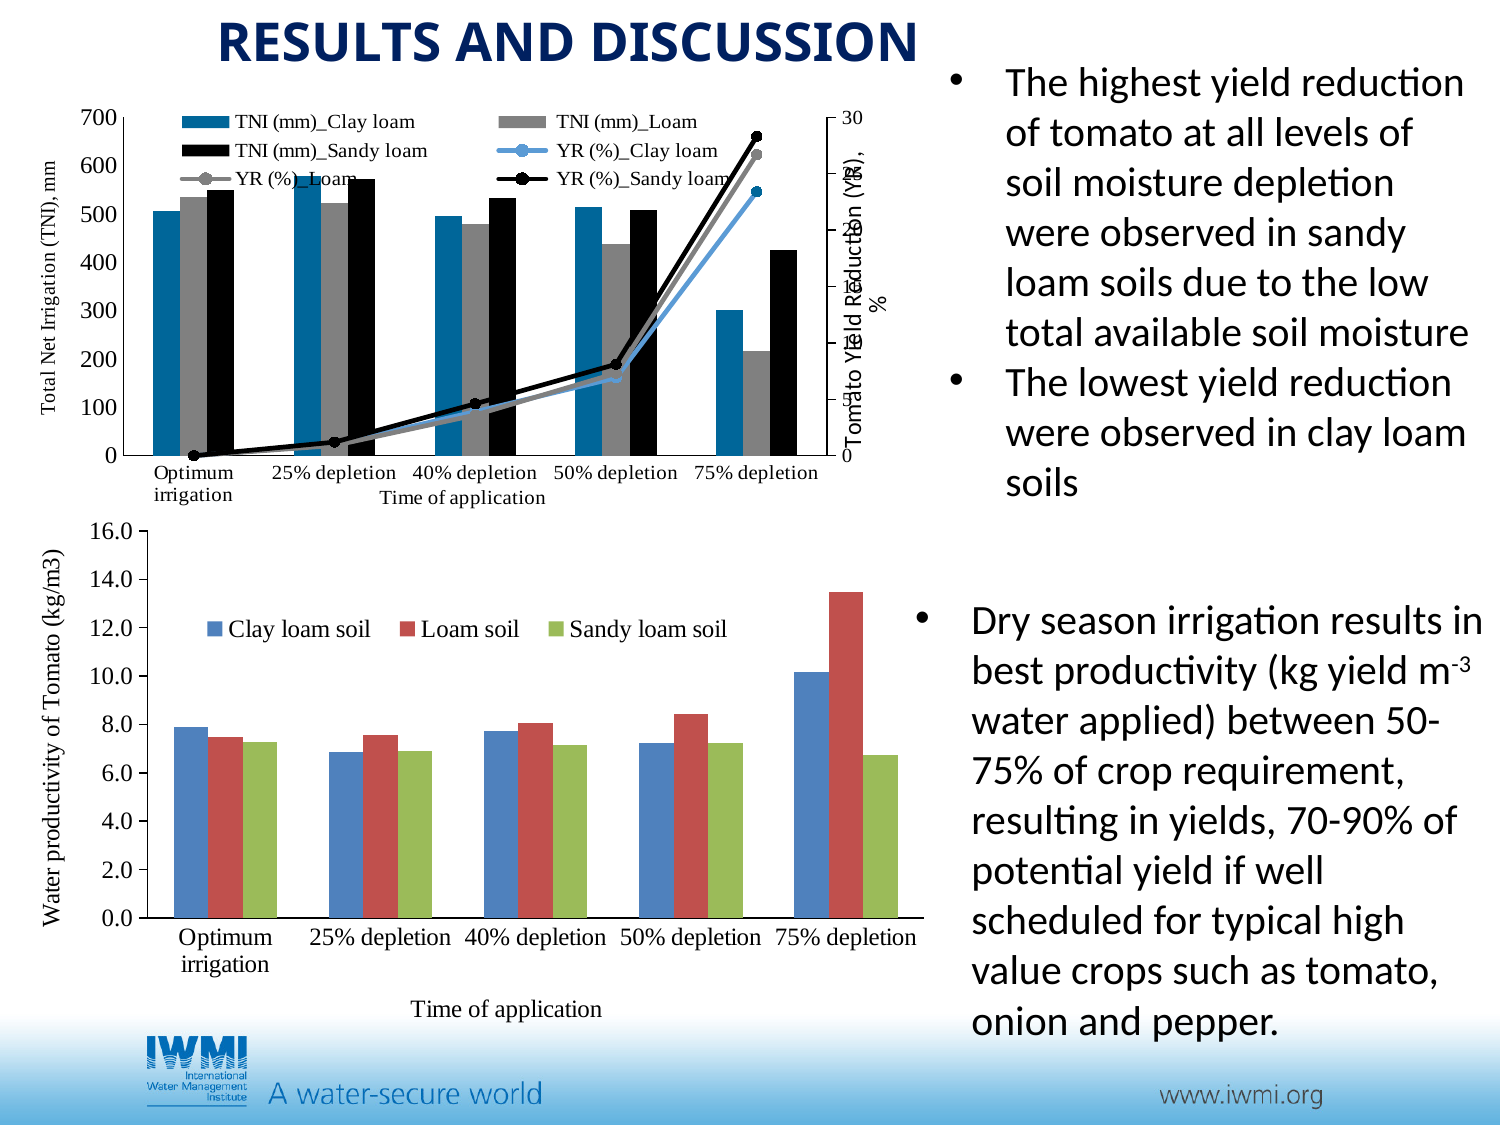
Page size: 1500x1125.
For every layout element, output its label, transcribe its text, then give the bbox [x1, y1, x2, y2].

list Dry season irrigation results in best productivity (kg yield m-3 water applied) between 50-75% of crop requirement, resulting in yields, 70-90% of potential yield if well scheduled for typical high value crops such as tomato, onion and pepper. [900, 585, 1500, 1084]
text_box The highest yield reduction of tomato at all levels of soil moisture depletion were observed in sandy loam soils due to the low total available soil moisture The lowest yield reduction were observed in clay loam soils [934, 47, 1485, 512]
chart [24, 104, 935, 1051]
title Results and Discussion [24, 0, 1125, 80]
picture [0, 1012, 1500, 1125]
